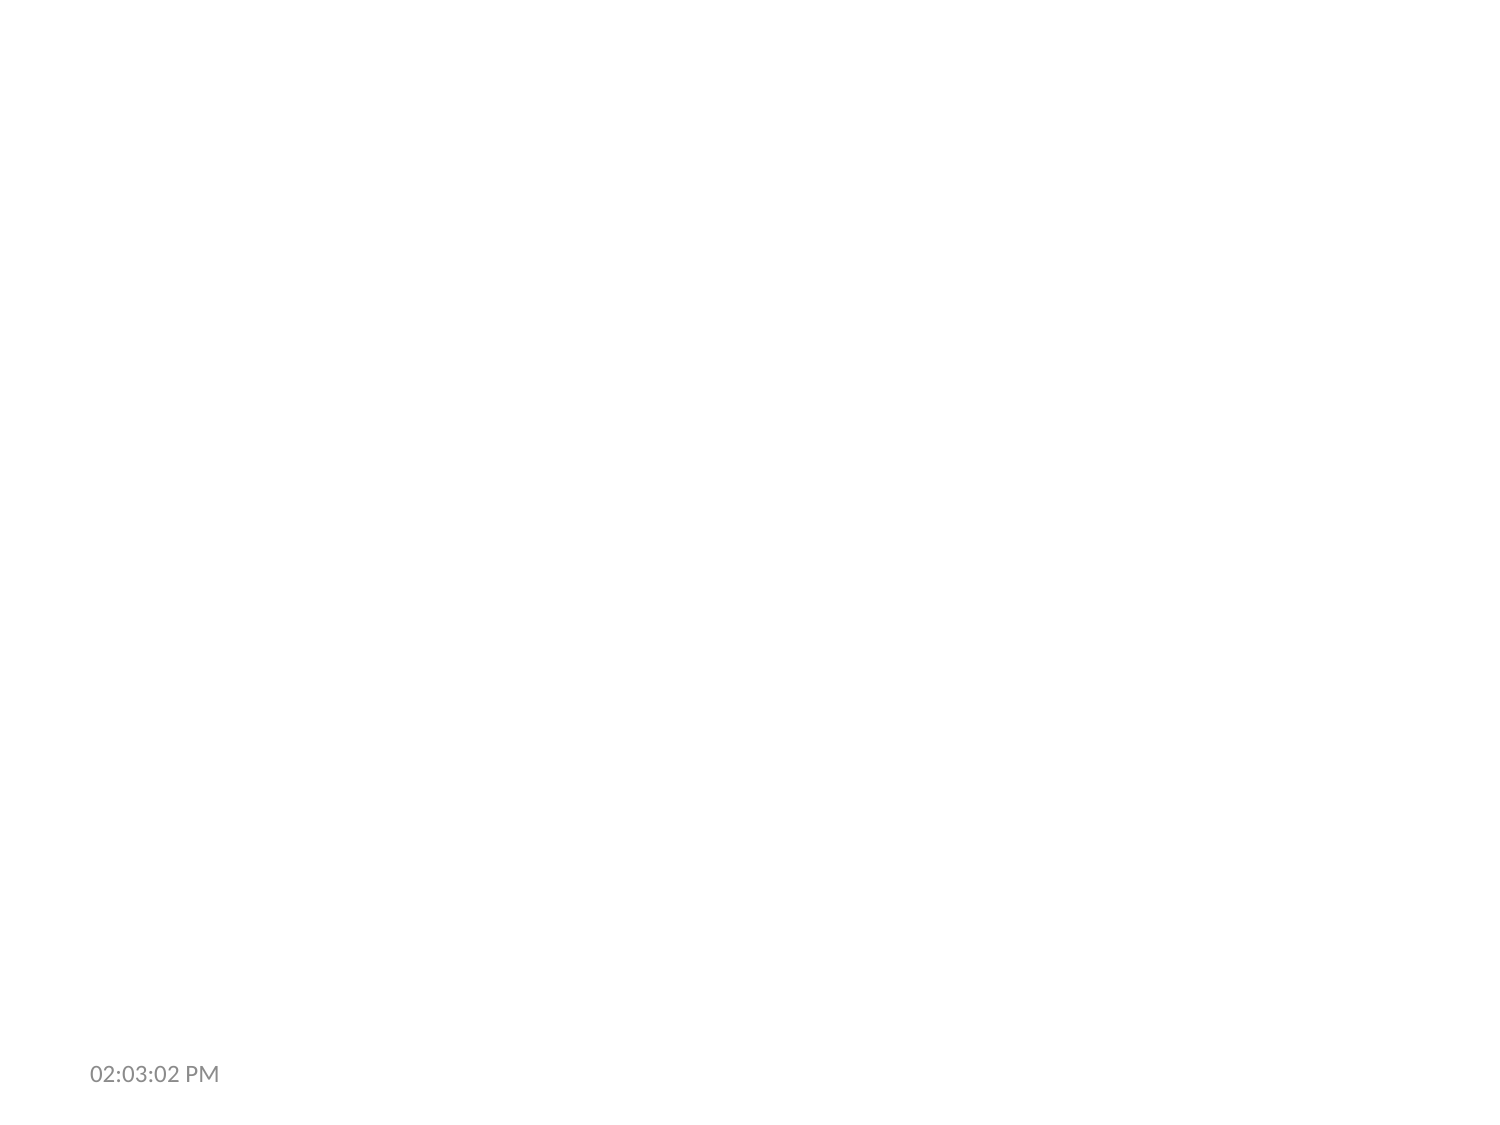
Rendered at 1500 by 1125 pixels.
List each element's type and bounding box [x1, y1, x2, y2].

slide_number [75, 1042, 425, 1103]
